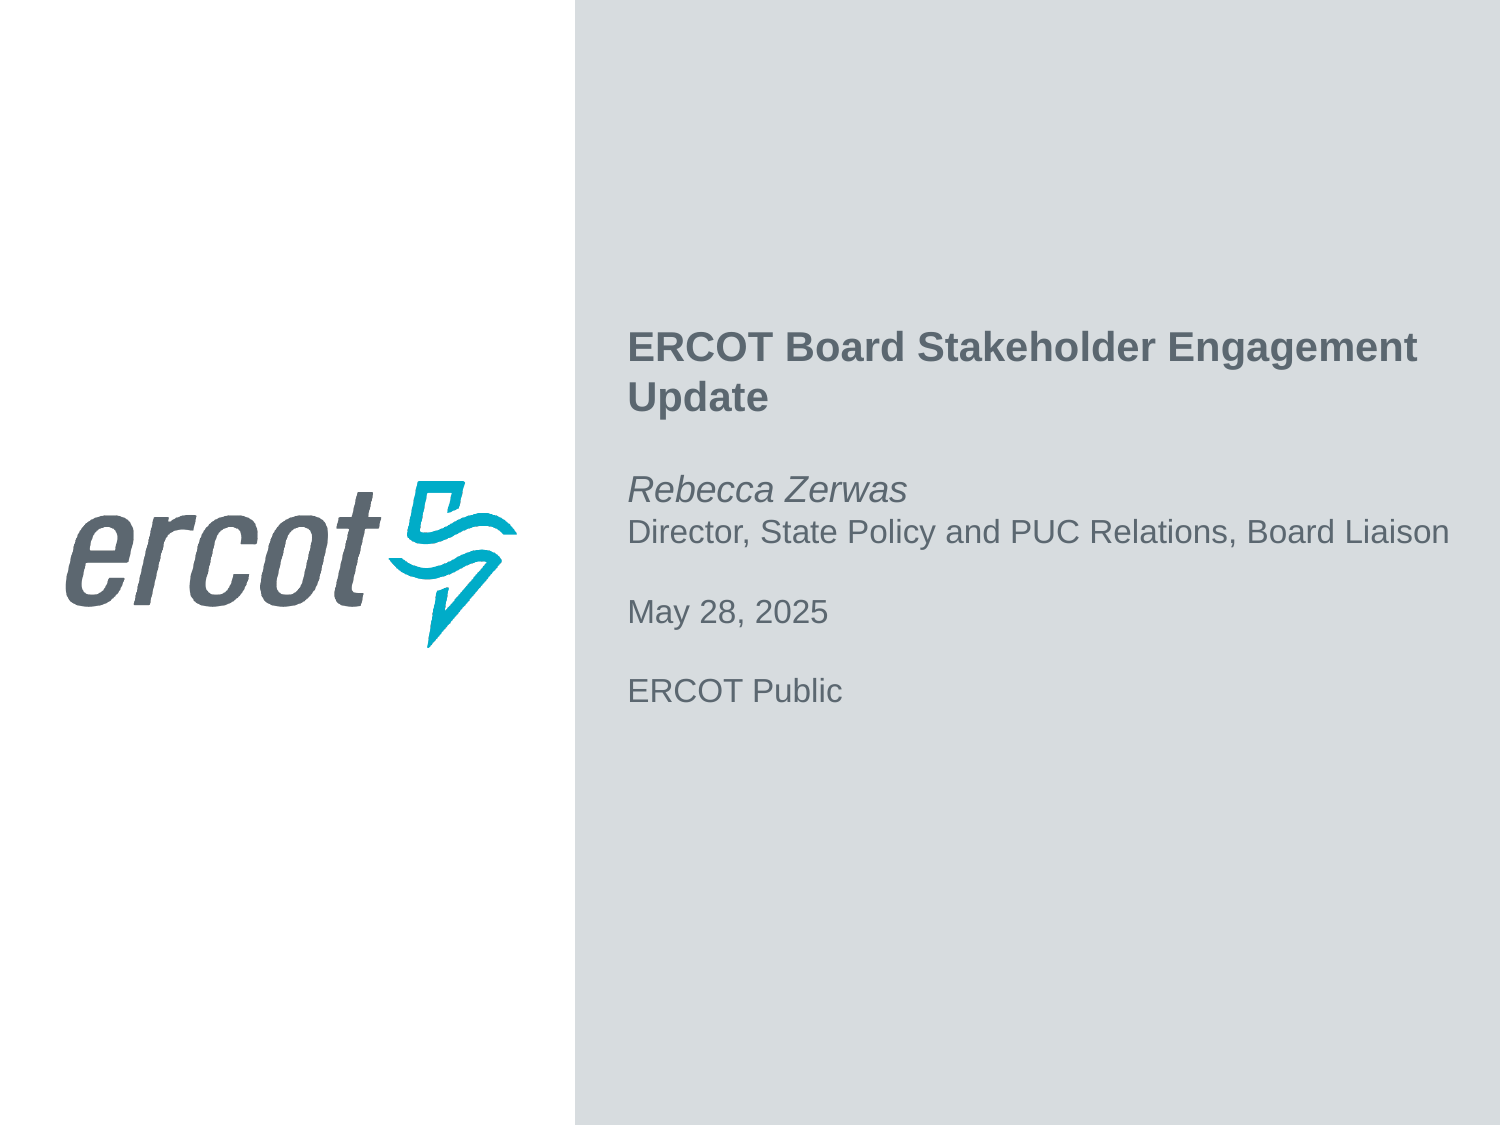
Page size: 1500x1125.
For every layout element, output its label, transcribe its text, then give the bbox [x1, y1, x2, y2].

picture [56, 471, 525, 654]
text_box ERCOT Board Stakeholder Engagement Update Rebecca Zerwas Director, State Policy and PUC Relations, Board Liaison May 28, 2025 ERCOT Public [612, 312, 1500, 717]
